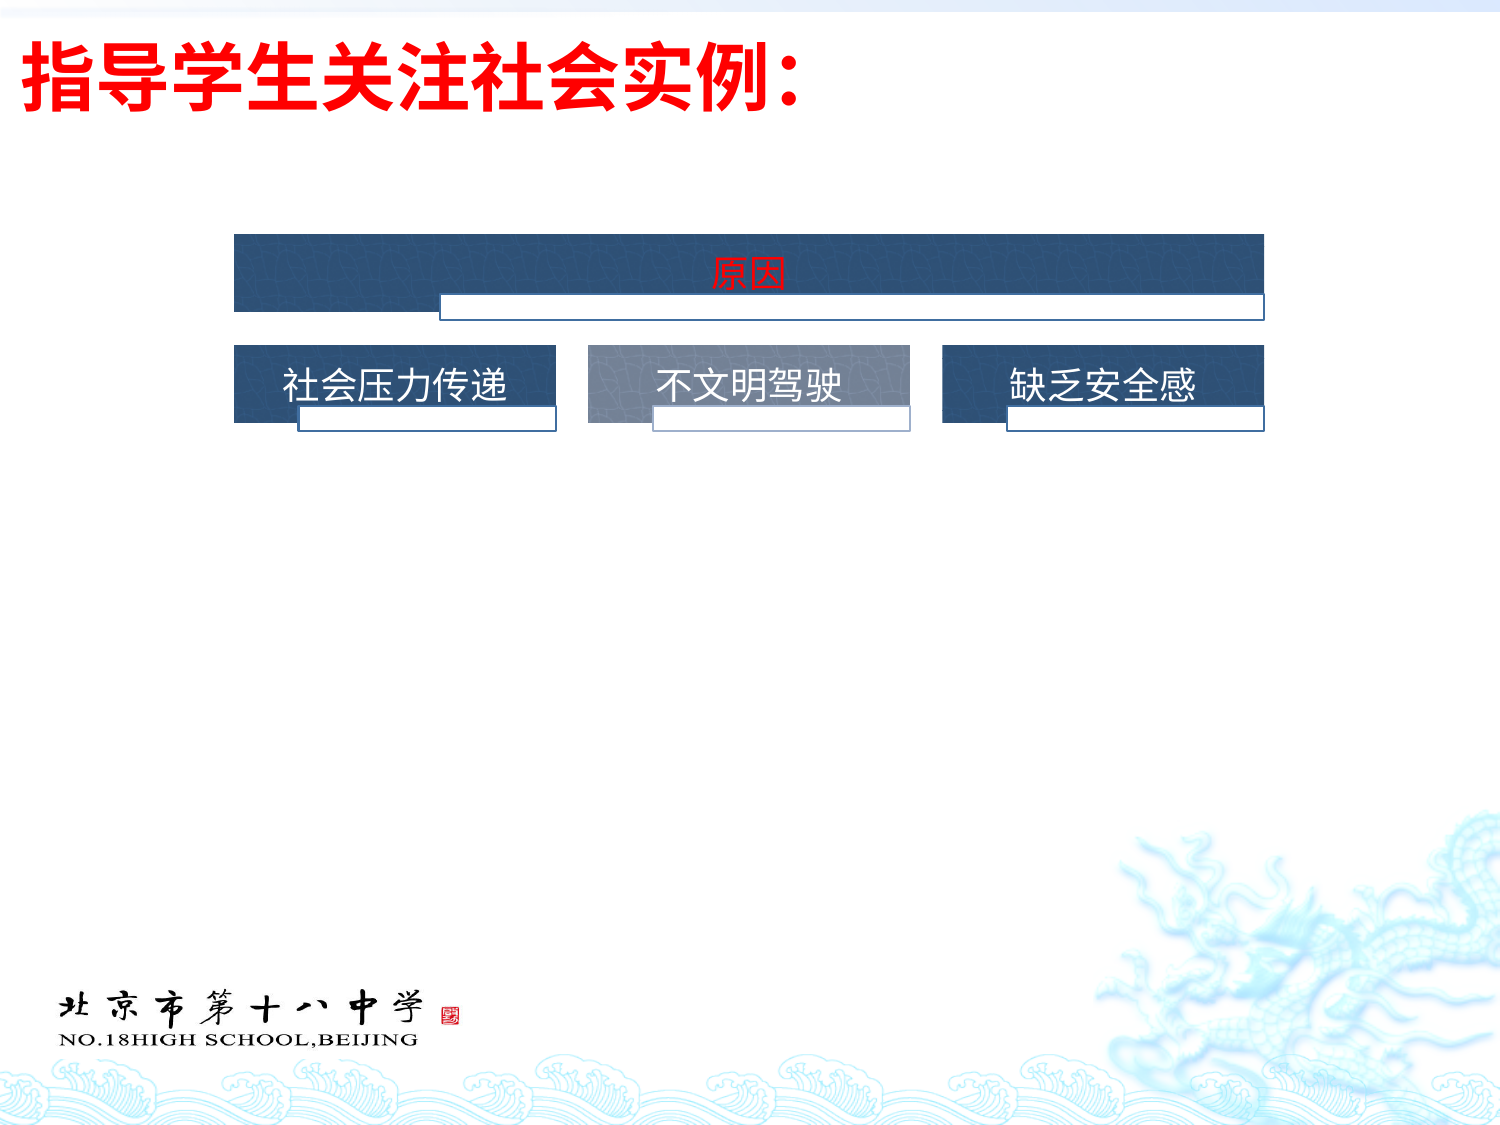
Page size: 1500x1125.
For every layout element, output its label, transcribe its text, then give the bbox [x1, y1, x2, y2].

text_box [104, 233, 1394, 767]
picture [0, 984, 516, 1059]
text_box 指导学生关注社会实例： [5, 23, 861, 129]
